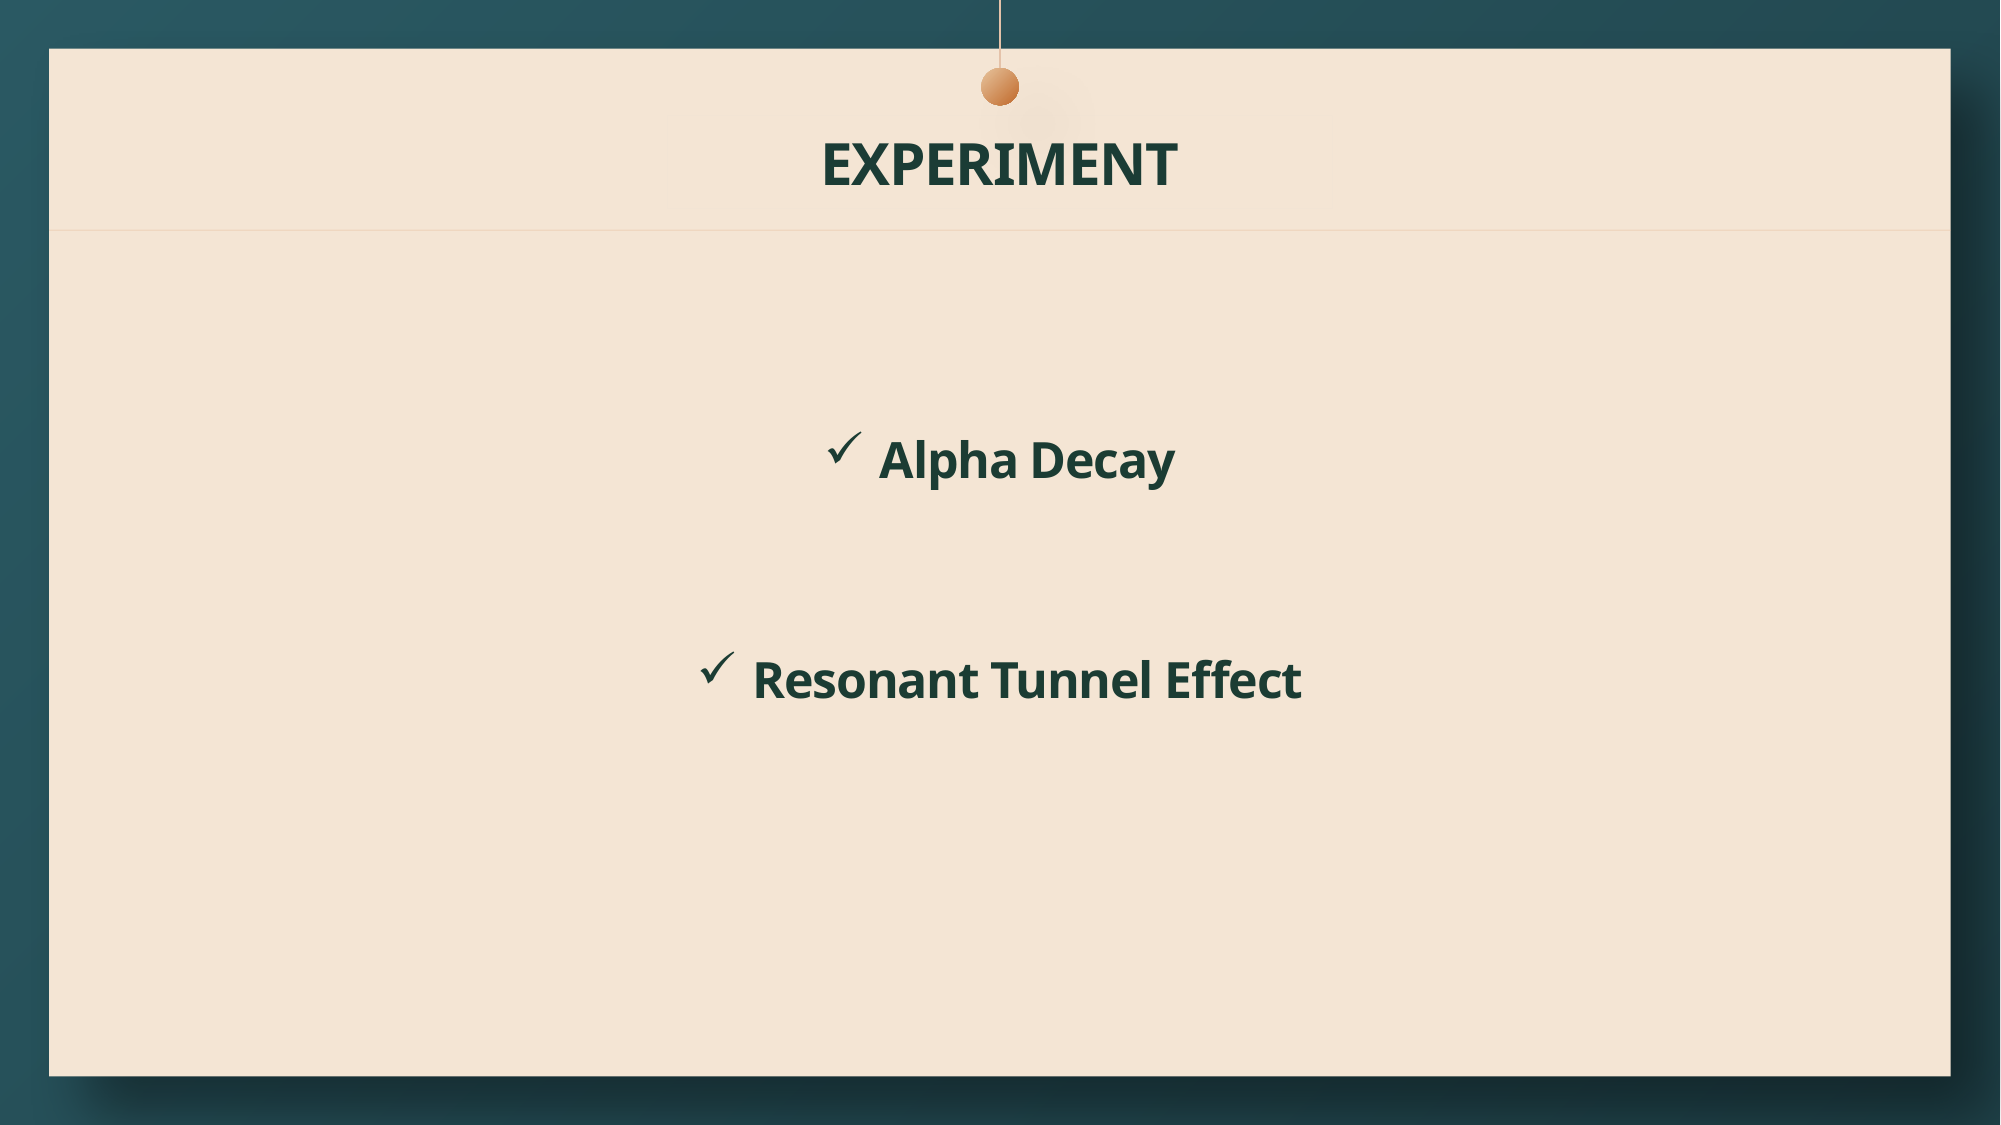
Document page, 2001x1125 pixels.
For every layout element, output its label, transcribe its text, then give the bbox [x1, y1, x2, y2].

title EXPERIMENT [667, 115, 1333, 209]
text_box Alpha Decay [229, 370, 1771, 536]
list Resonant Tunnel Effect [229, 589, 1771, 755]
